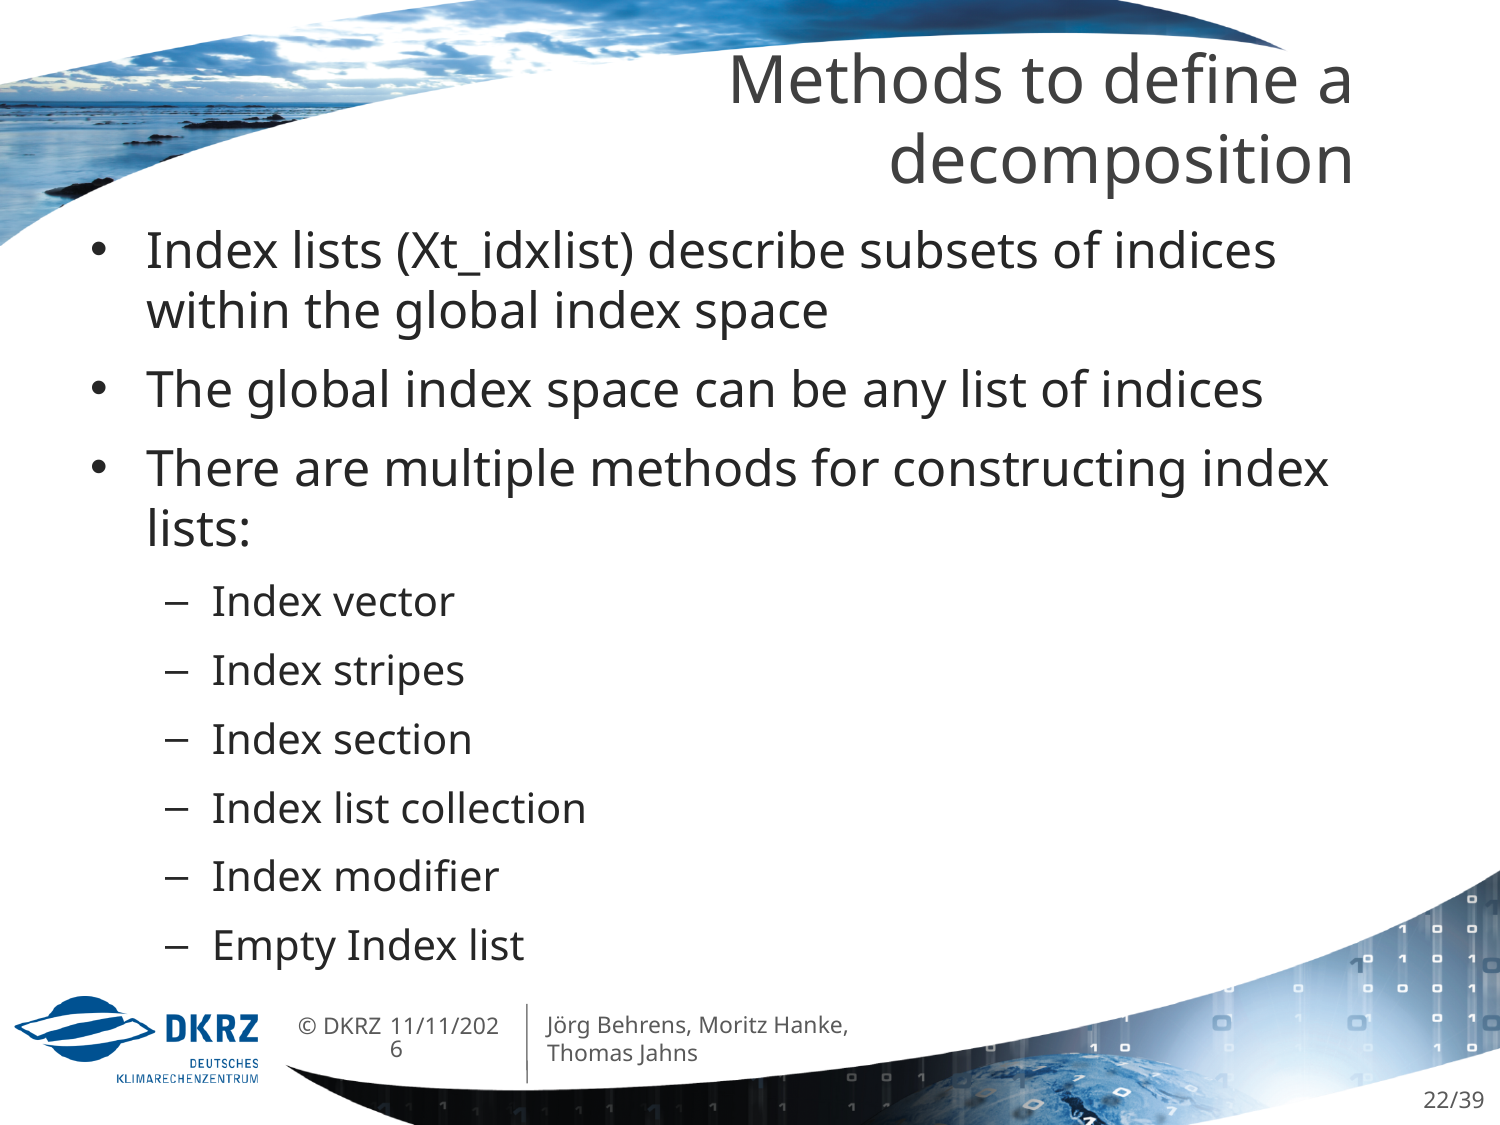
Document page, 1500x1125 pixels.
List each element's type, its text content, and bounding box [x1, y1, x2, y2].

slide_number 22 [1333, 1078, 1465, 1125]
footer Jörg Behrens, Moritz Hanke, Thomas Jahns [532, 1003, 884, 1082]
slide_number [375, 1004, 528, 1052]
picture [285, 867, 1500, 1125]
picture [0, 0, 1288, 246]
picture [14, 996, 258, 1083]
title Methods to define a decomposition [480, 70, 1372, 165]
list Index lists (Xt_idxlist) describe subsets of indices within the global index space The global index space can be any list of indices There are multiple methods for constructing index lists: Index vector Index stripes Index section Index list collection Index modifier Empty Index list [74, 210, 1426, 985]
